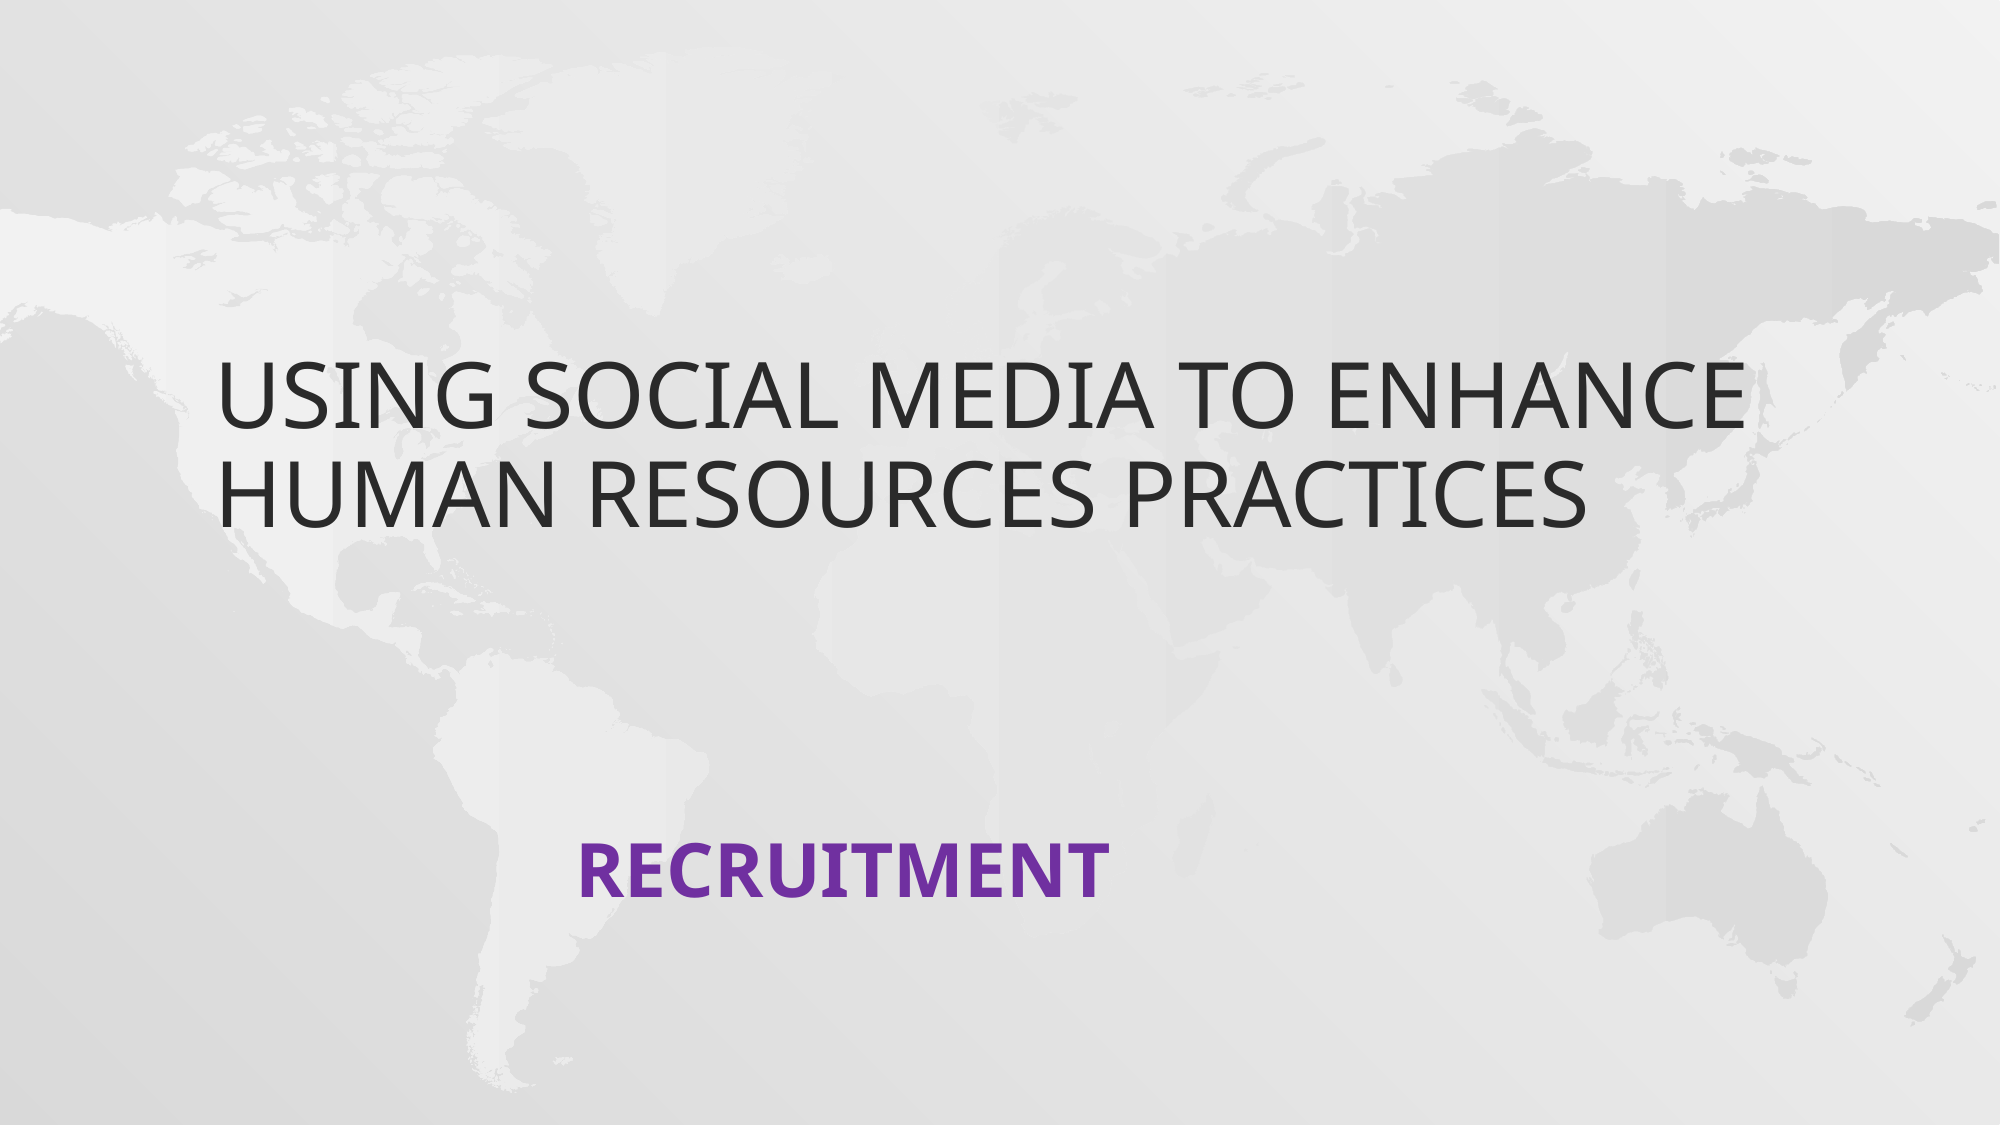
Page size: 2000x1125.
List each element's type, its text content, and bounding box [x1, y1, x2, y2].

subtitle RECRUITMENT [199, 825, 1488, 1013]
title USING SOCIAL MEDIA TO ENHANCE HUMAN RESOURCES PRACTICES [199, 54, 1800, 555]
